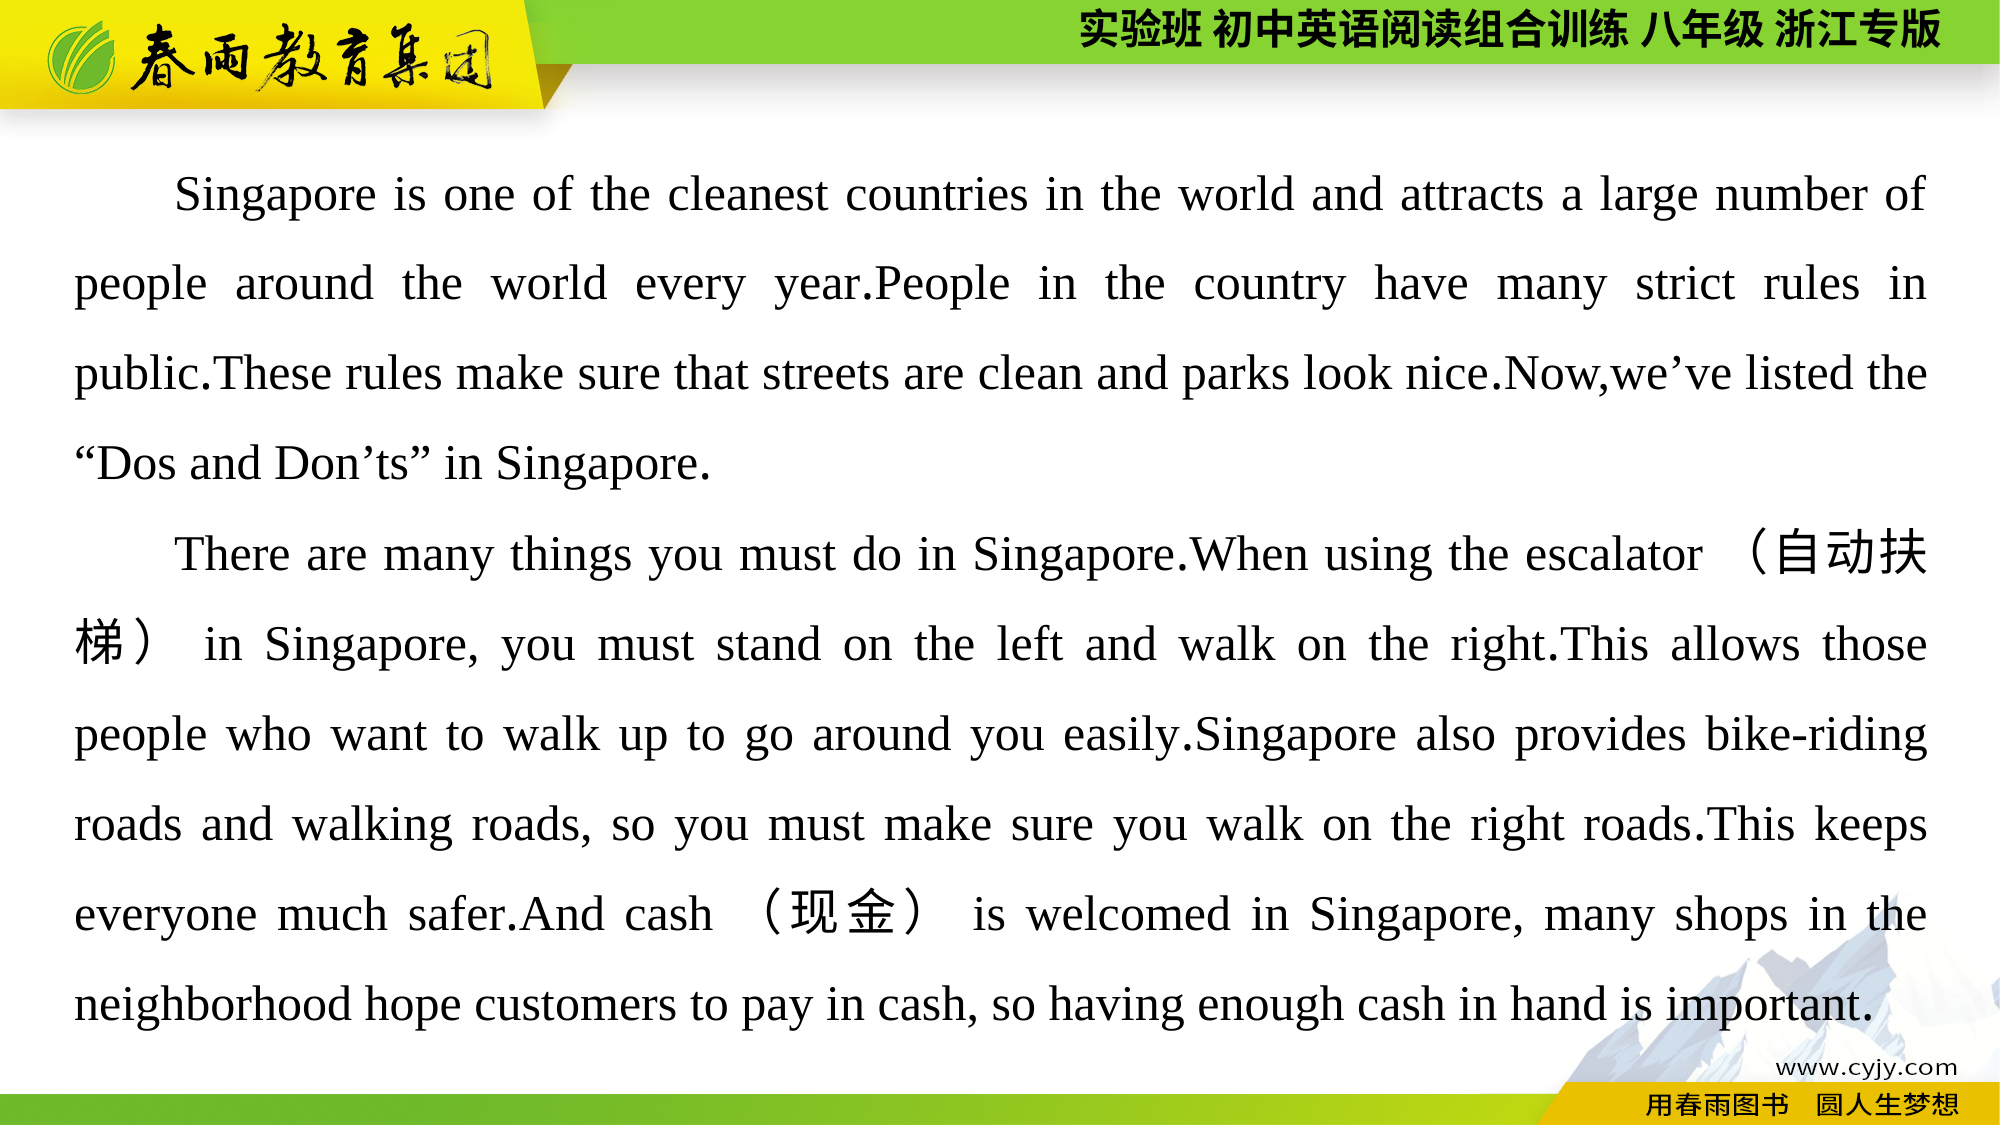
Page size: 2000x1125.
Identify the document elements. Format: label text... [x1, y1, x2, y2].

picture [0, 0, 2000, 1125]
list Singapore is one of the cleanest countries in the world and attracts a large number of people around the world every year.People in the country have many strict rules in public.These rules make sure that streets are clean and parks look nice.Now,we’ve listed the “Dos and Don’ts” in Singapore. There are many things you must do in Singapore.When using the escalator（自动扶梯）in Singapore, you must stand on the left and walk on the right.This allows those people who want to walk up to go around you easily.Singapore also provides bike-riding roads and walking roads, so you must make sure you walk on the right roads.This keeps everyone much safer.And cash（现金）is welcomed in Singapore, many shops in the neighborhood hope customers to pay in cash, so having enough cash in hand is important. [59, 122, 1944, 1047]
